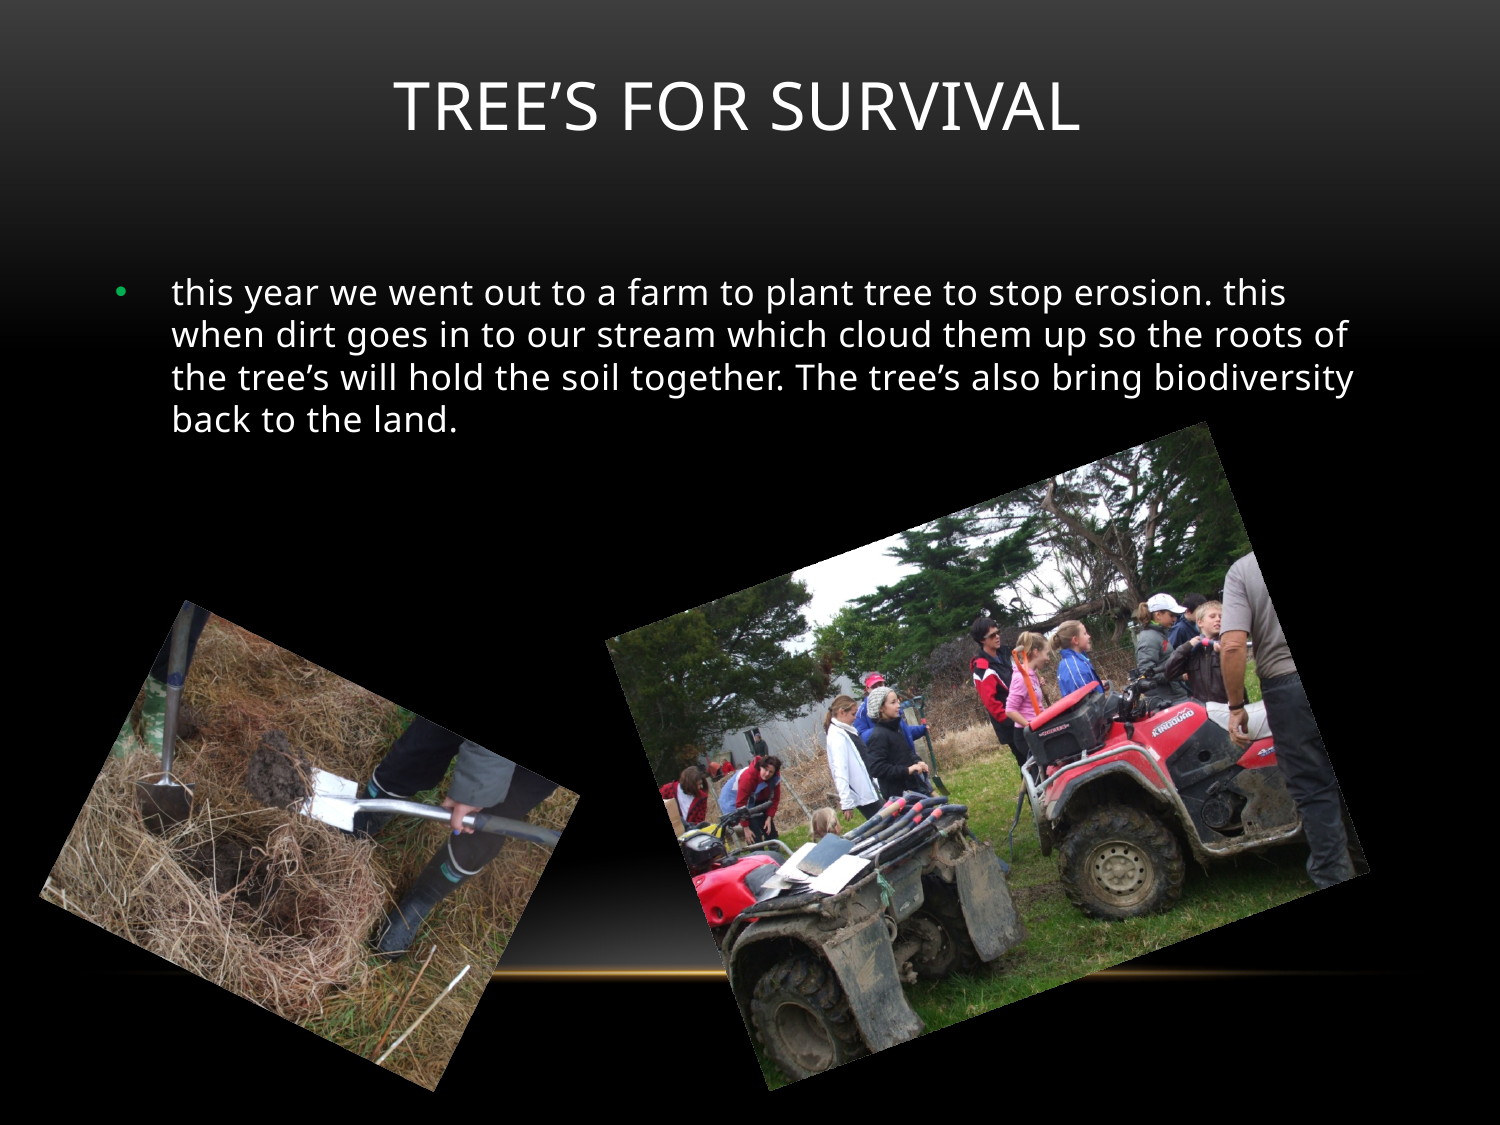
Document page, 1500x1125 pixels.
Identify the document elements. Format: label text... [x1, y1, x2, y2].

list this year we went out to a farm to plant tree to stop erosion. this when dirt goes in to our stream which cloud them up so the roots of the tree’s will hold the soil together. The tree’s also bring biodiversity back to the land. [99, 262, 1400, 938]
picture [0, 0, 1500, 1125]
title Tree’s for survival [88, 54, 1389, 232]
